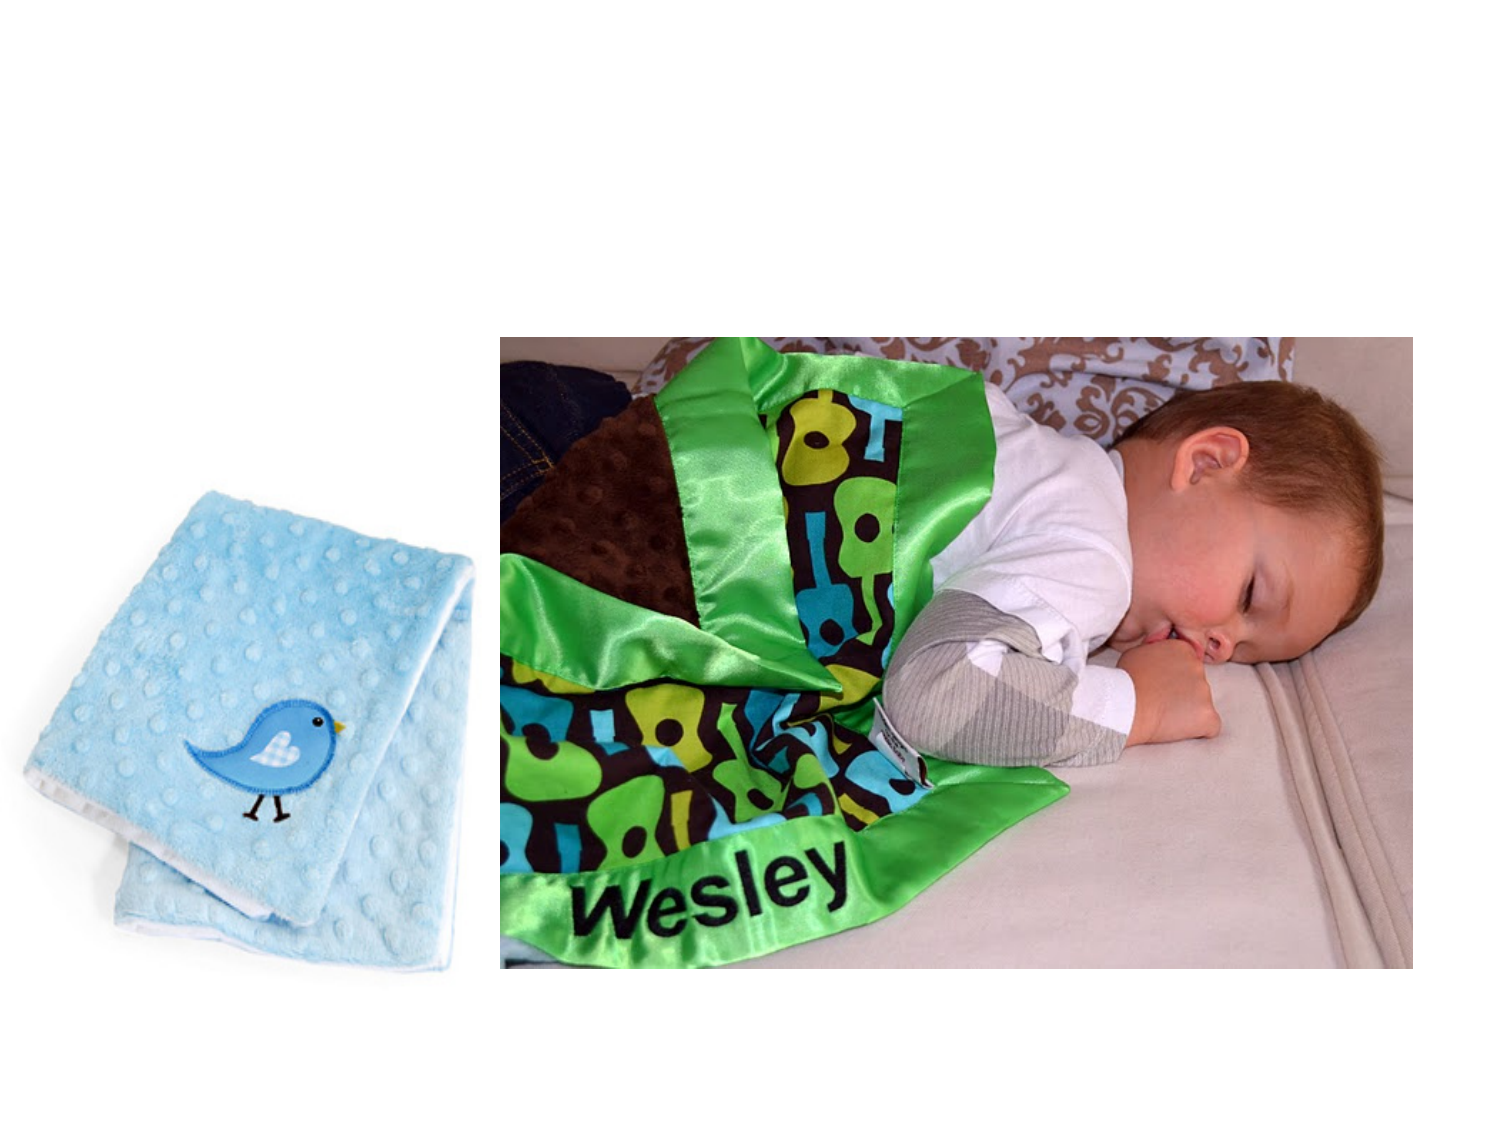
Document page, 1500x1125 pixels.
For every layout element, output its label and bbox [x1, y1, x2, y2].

picture [0, 337, 1413, 1026]
